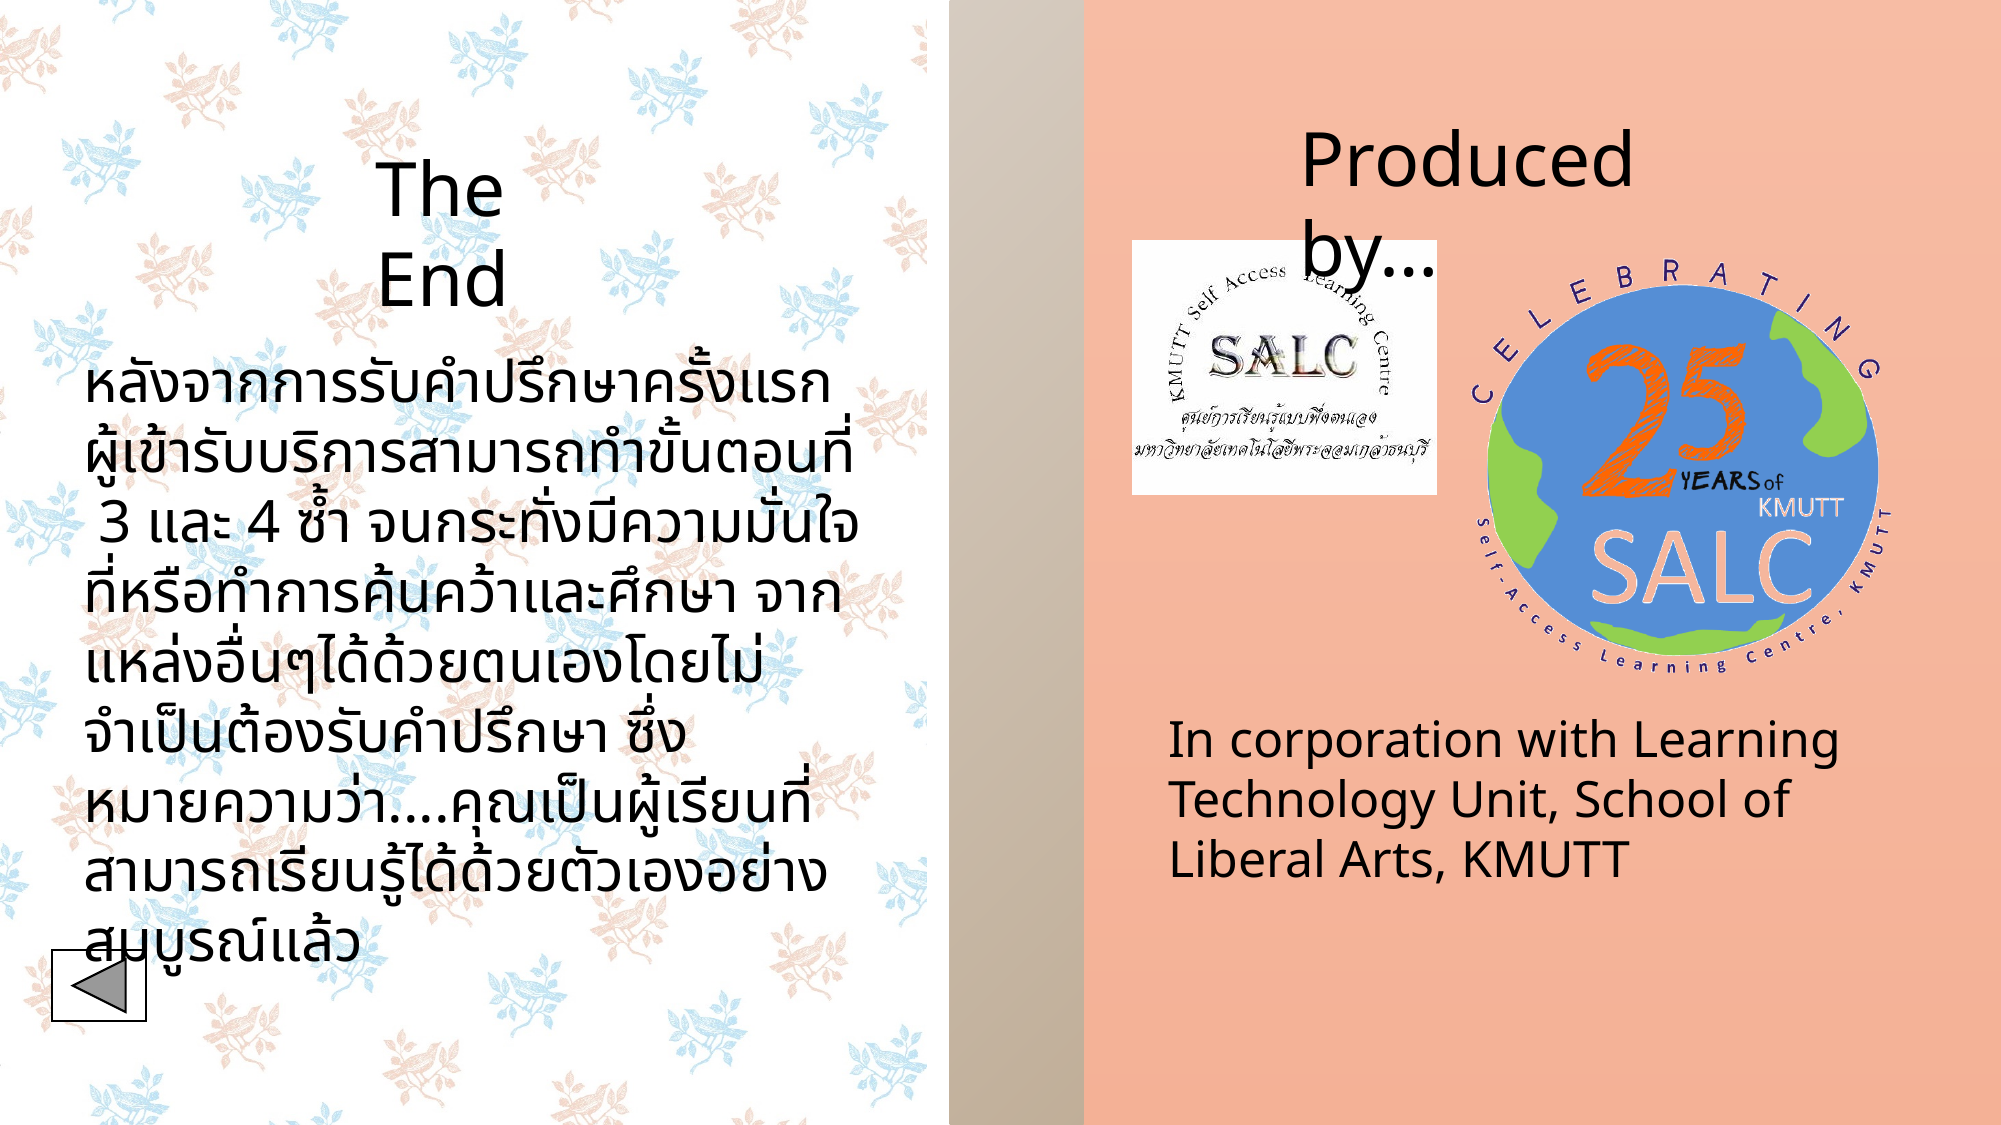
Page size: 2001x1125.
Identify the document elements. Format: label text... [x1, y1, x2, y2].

picture [0, 0, 927, 1125]
text_box Produced by… [1284, 104, 1785, 299]
text_box [949, 0, 1085, 1125]
picture [1131, 240, 1437, 495]
text_box [1085, 0, 2000, 1125]
picture [1453, 231, 1900, 679]
text_box In corporation with Learning Technology Unit, School of Liberal Arts, KMUTT [1153, 699, 1954, 895]
